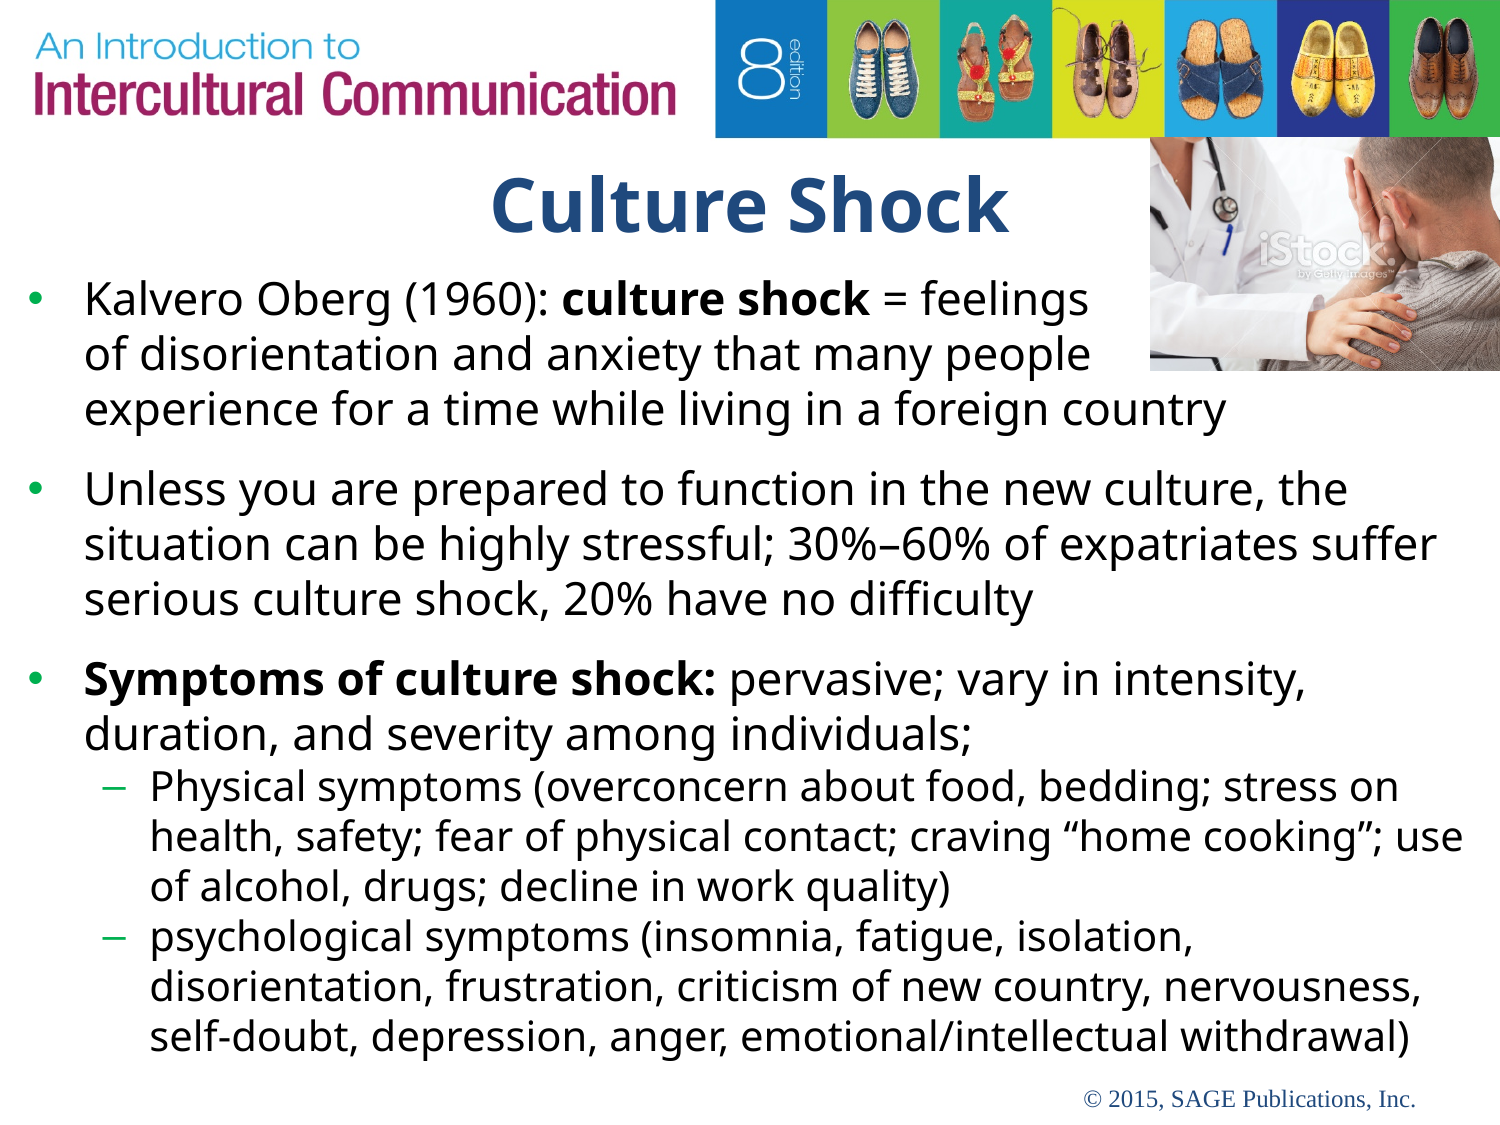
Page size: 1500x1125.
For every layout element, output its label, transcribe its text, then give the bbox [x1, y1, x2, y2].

list Kalvero Oberg (1960): culture shock = feelings of disorientation and anxiety that many people experience for a time while living in a foreign country Unless you are prepared to function in the new culture, the situation can be highly stressful; 30%–60% of expatriates suffer serious culture shock, 20% have no difficulty Symptoms of culture shock: pervasive; vary in intensity, duration, and severity among individuals; Physical symptoms (overconcern about food, bedding; stress on health, safety; fear of physical contact; craving “home cooking”; use of alcohol, drugs; decline in work quality) psychological symptoms (insomnia, fatigue, isolation, disorientation, frustration, criticism of new country, nervousness, self-doubt, depression, anger, emotional/intellectual withdrawal) [12, 262, 1500, 1125]
title Culture Shock [0, 154, 1145, 250]
text_box © 2015, SAGE Publications, Inc. [1012, 1067, 1488, 1125]
picture [0, 0, 1500, 1125]
